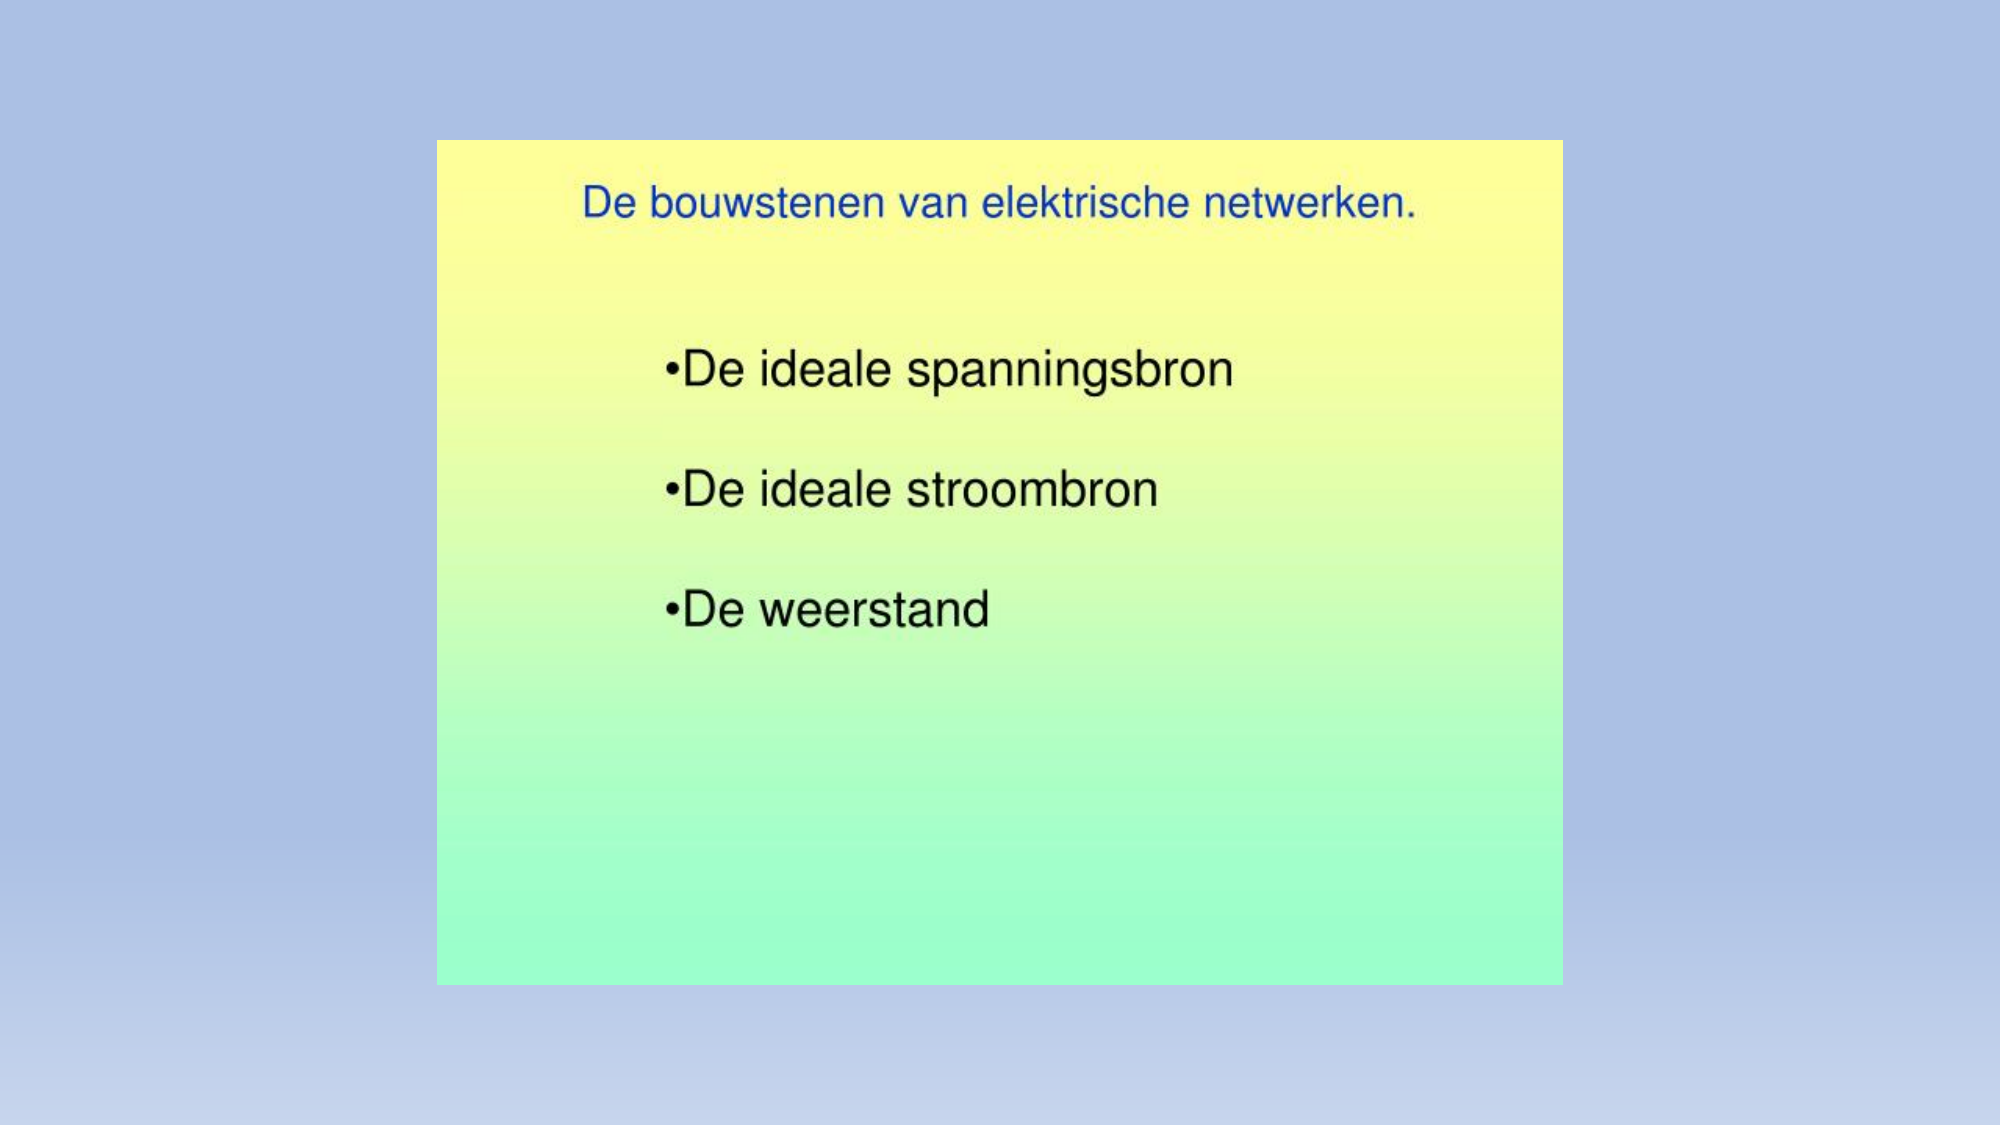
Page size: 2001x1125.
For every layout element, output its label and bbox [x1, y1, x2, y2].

picture [437, 140, 1563, 985]
